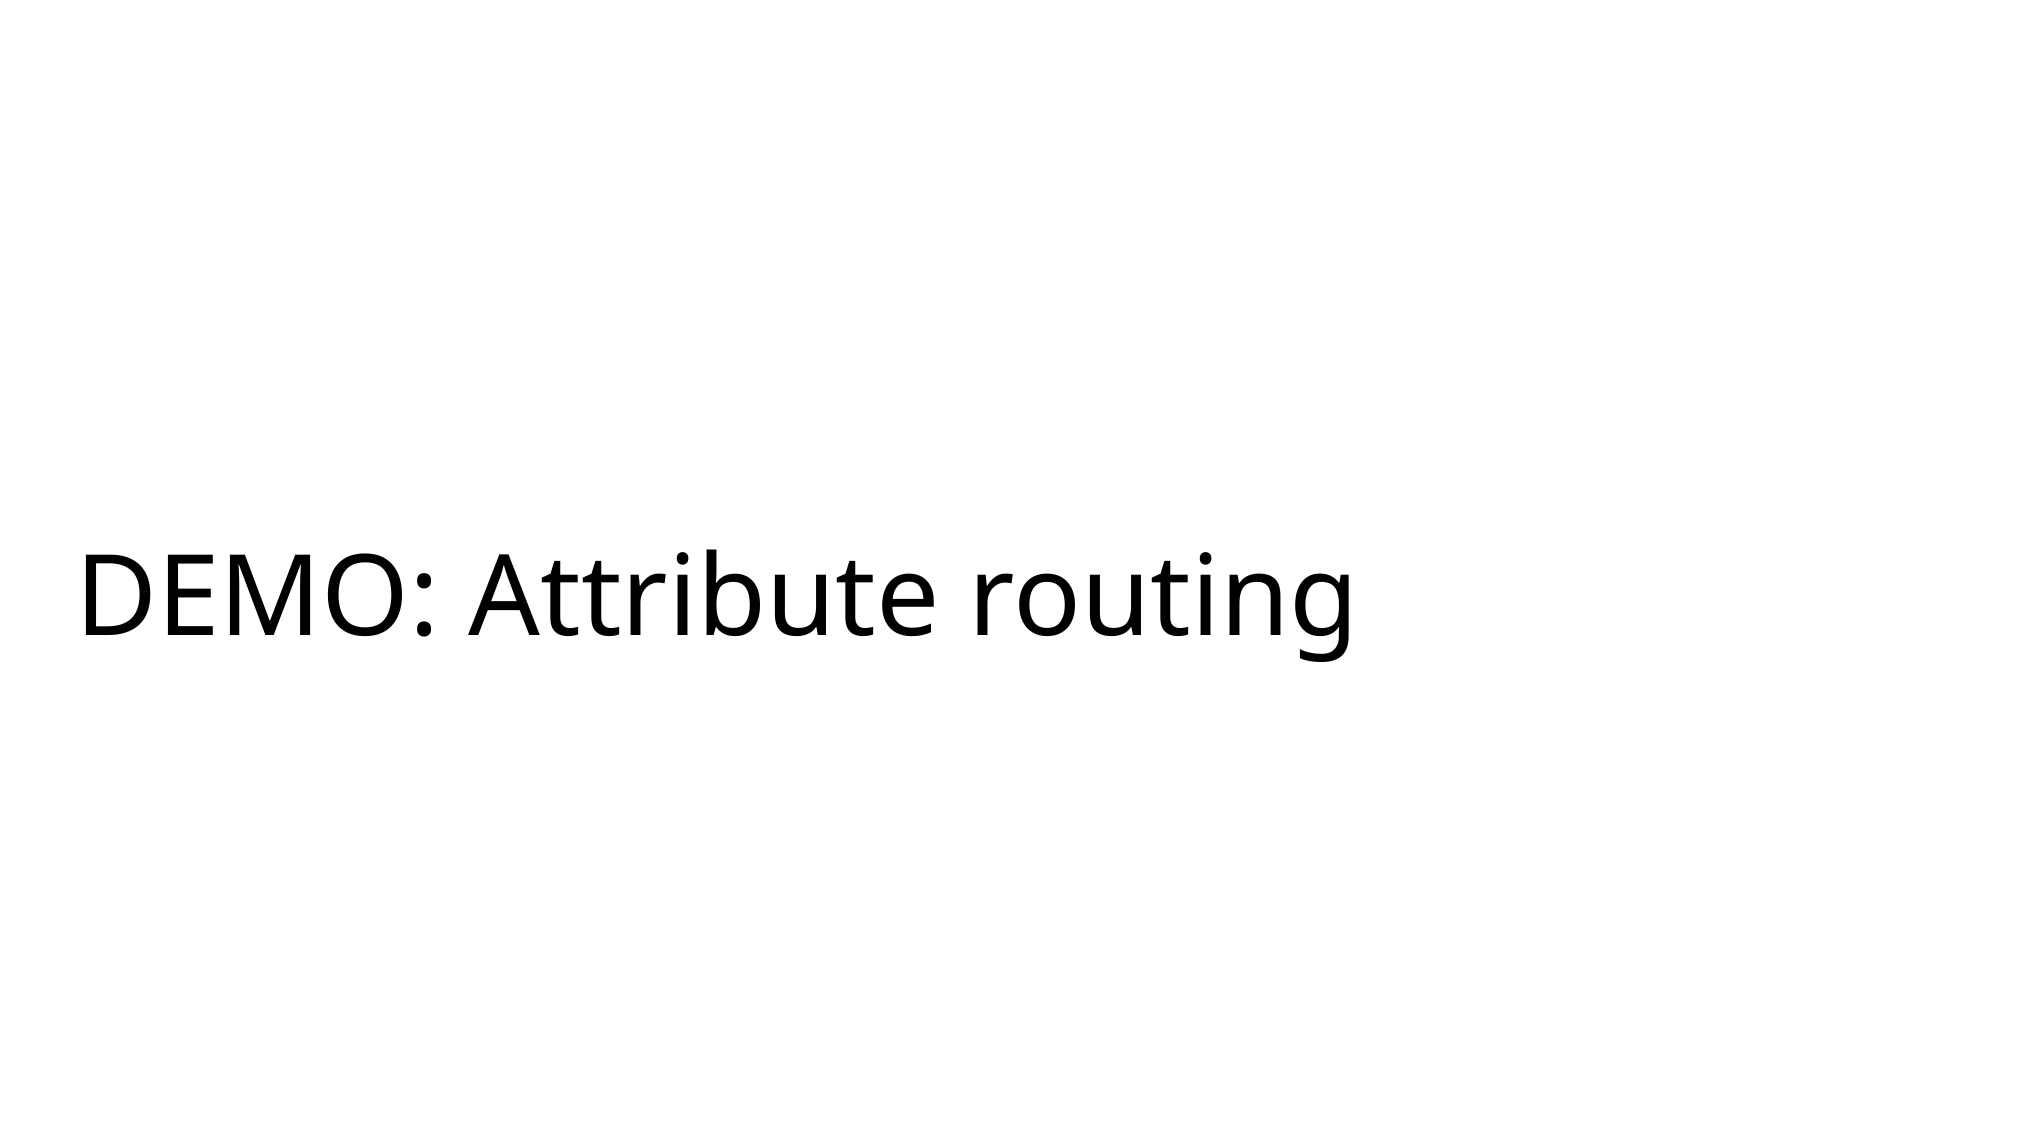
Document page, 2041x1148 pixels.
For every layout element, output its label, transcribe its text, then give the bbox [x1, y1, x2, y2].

title DEMO: Attribute routing [45, 498, 1996, 649]
